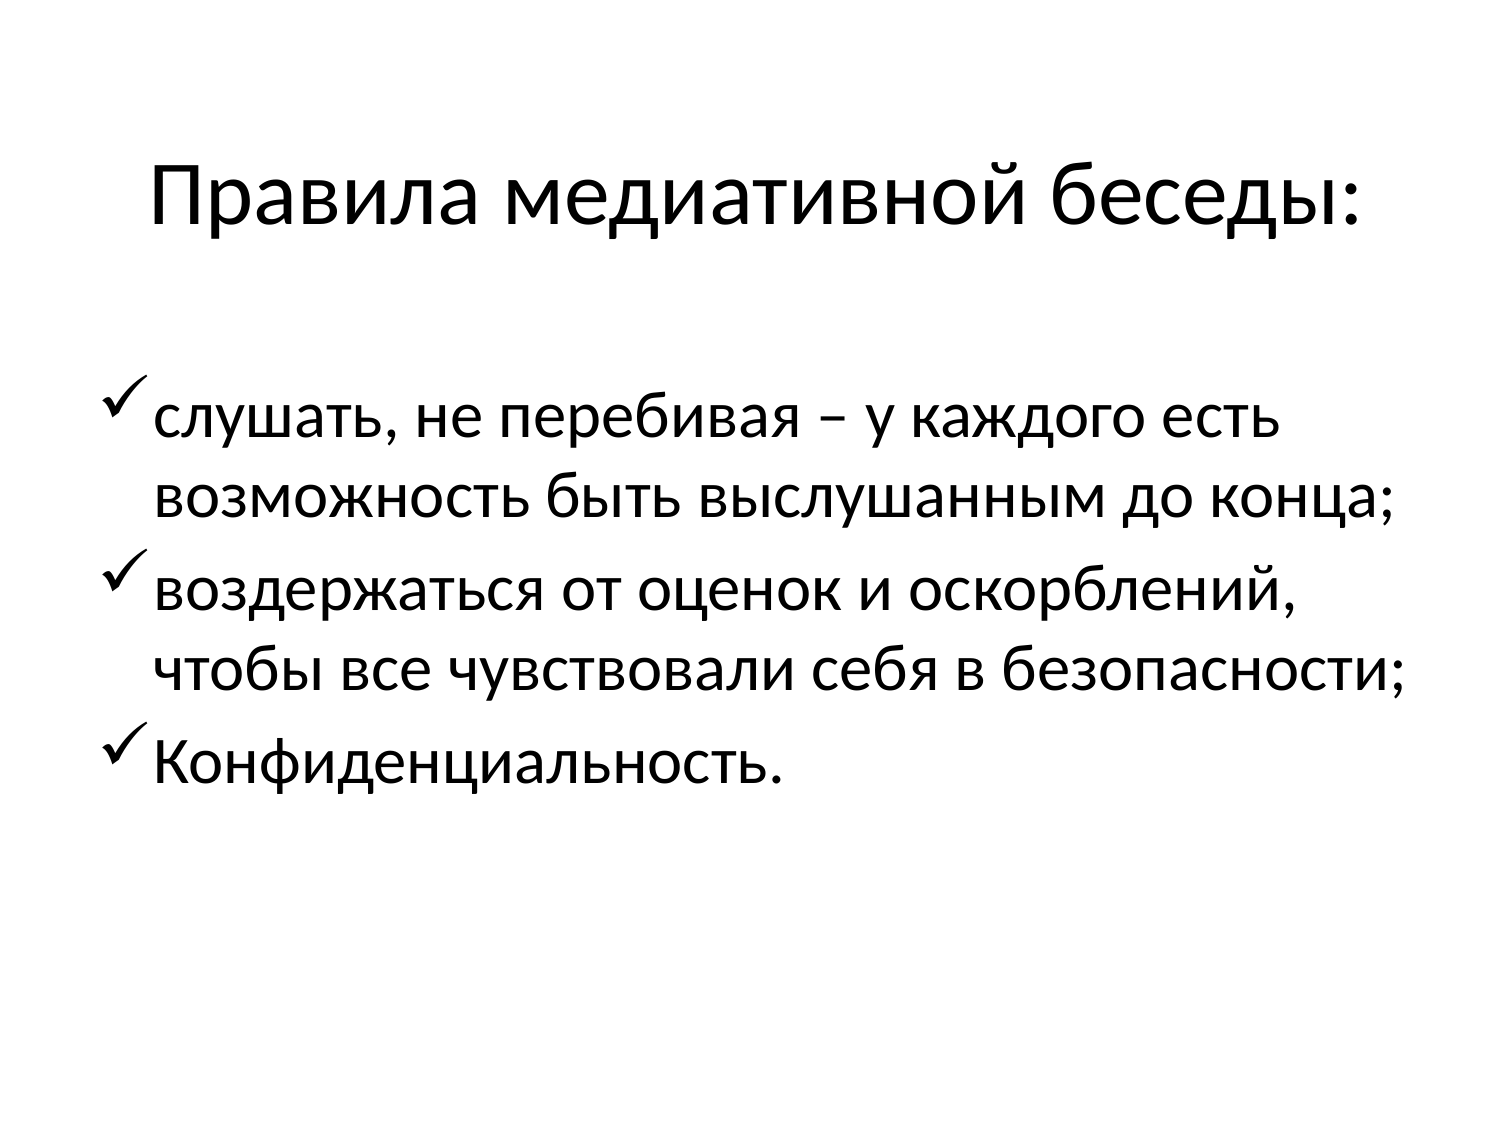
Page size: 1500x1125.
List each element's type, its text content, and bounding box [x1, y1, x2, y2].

list слушать, не перебивая – у каждого есть возможность быть выслушанным до конца; воздержаться от оценок и оскорблений, чтобы все чувствовали себя в безопасности; Конфиденциальность. [82, 363, 1432, 840]
title Правила медиативной беседы: [82, 93, 1432, 282]
